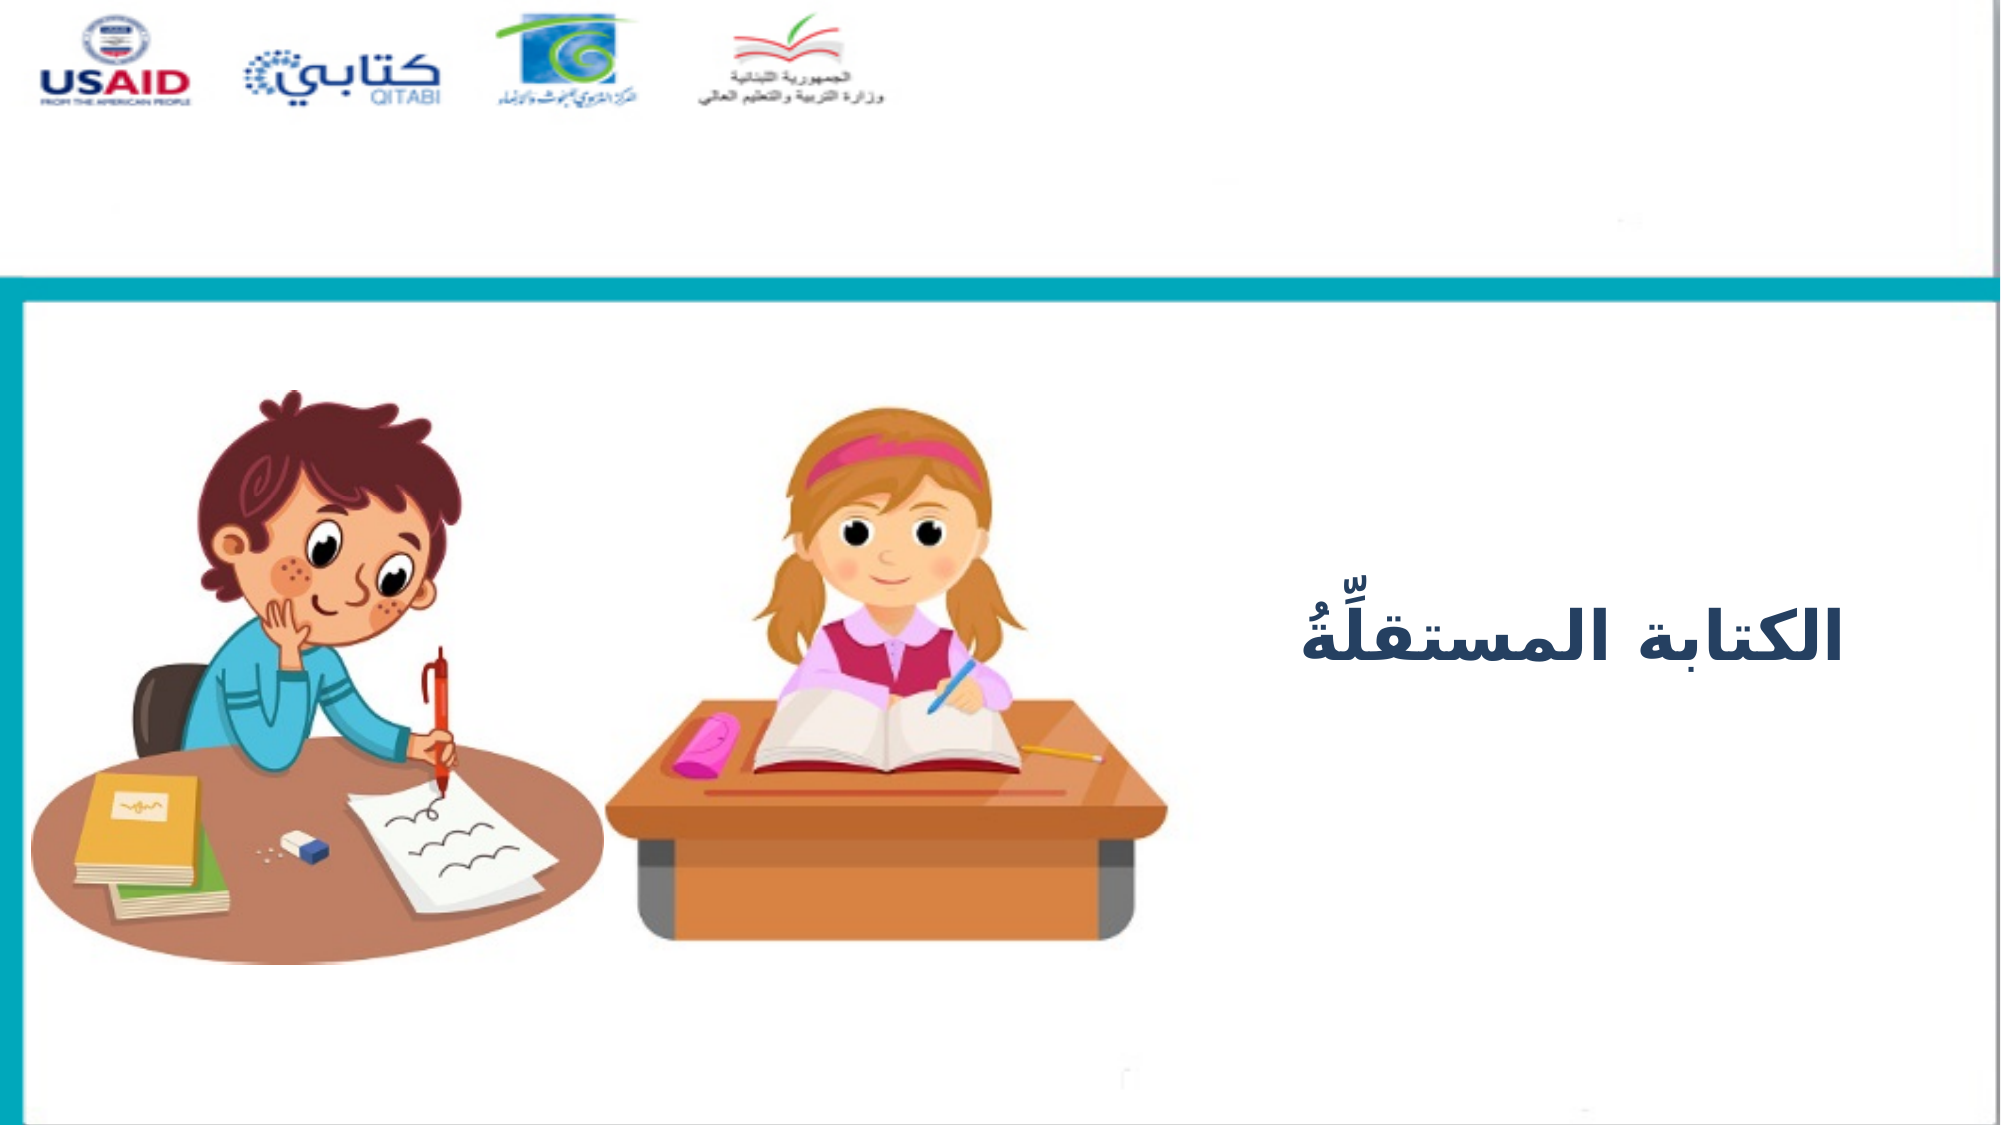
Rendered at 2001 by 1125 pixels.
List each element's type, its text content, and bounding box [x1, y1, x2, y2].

picture [0, 0, 2001, 1125]
title الكتابة المستقلِّةُ [1255, 568, 1892, 697]
